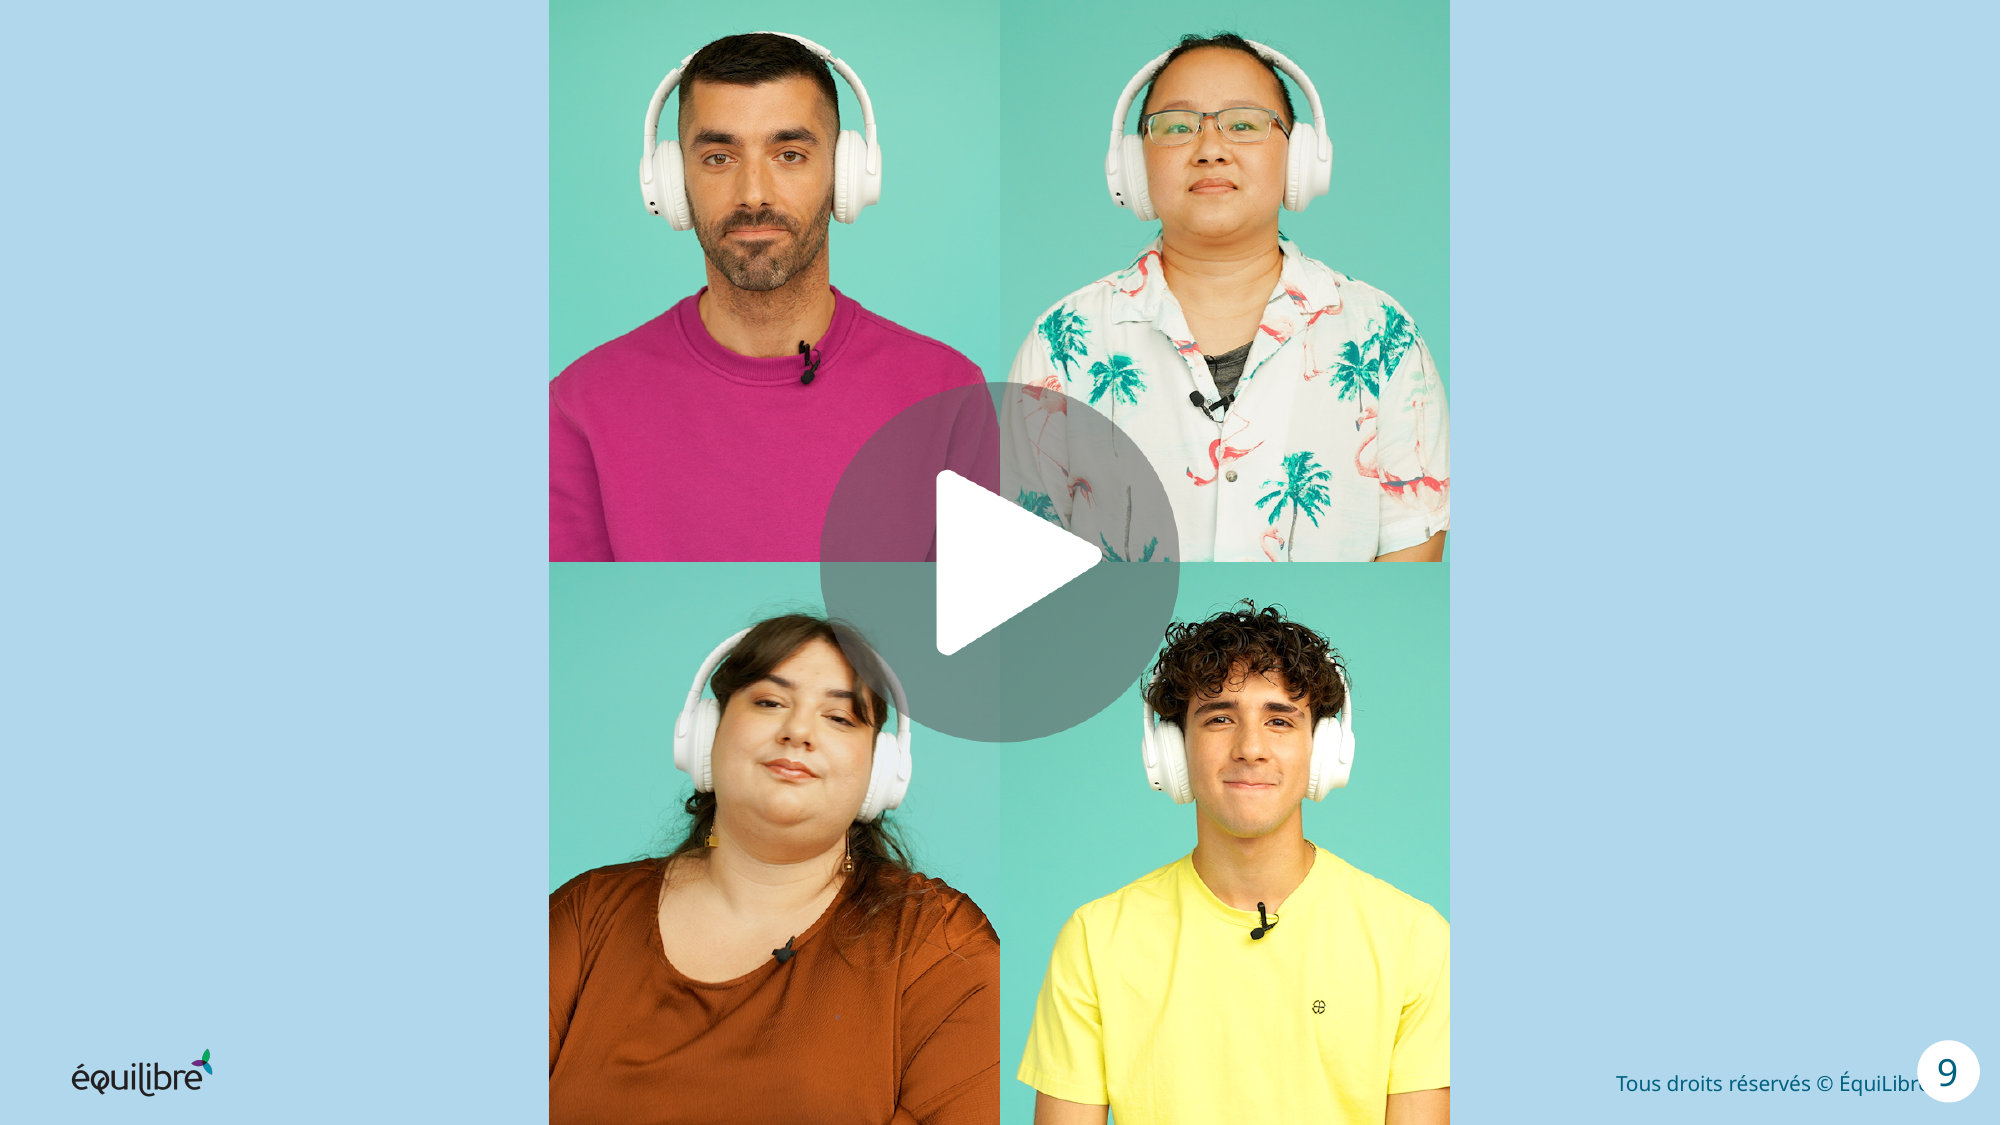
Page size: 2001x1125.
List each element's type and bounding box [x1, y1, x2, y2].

text_box [1917, 1040, 2000, 1103]
list [549, 0, 1450, 1125]
picture [63, 1036, 221, 1125]
